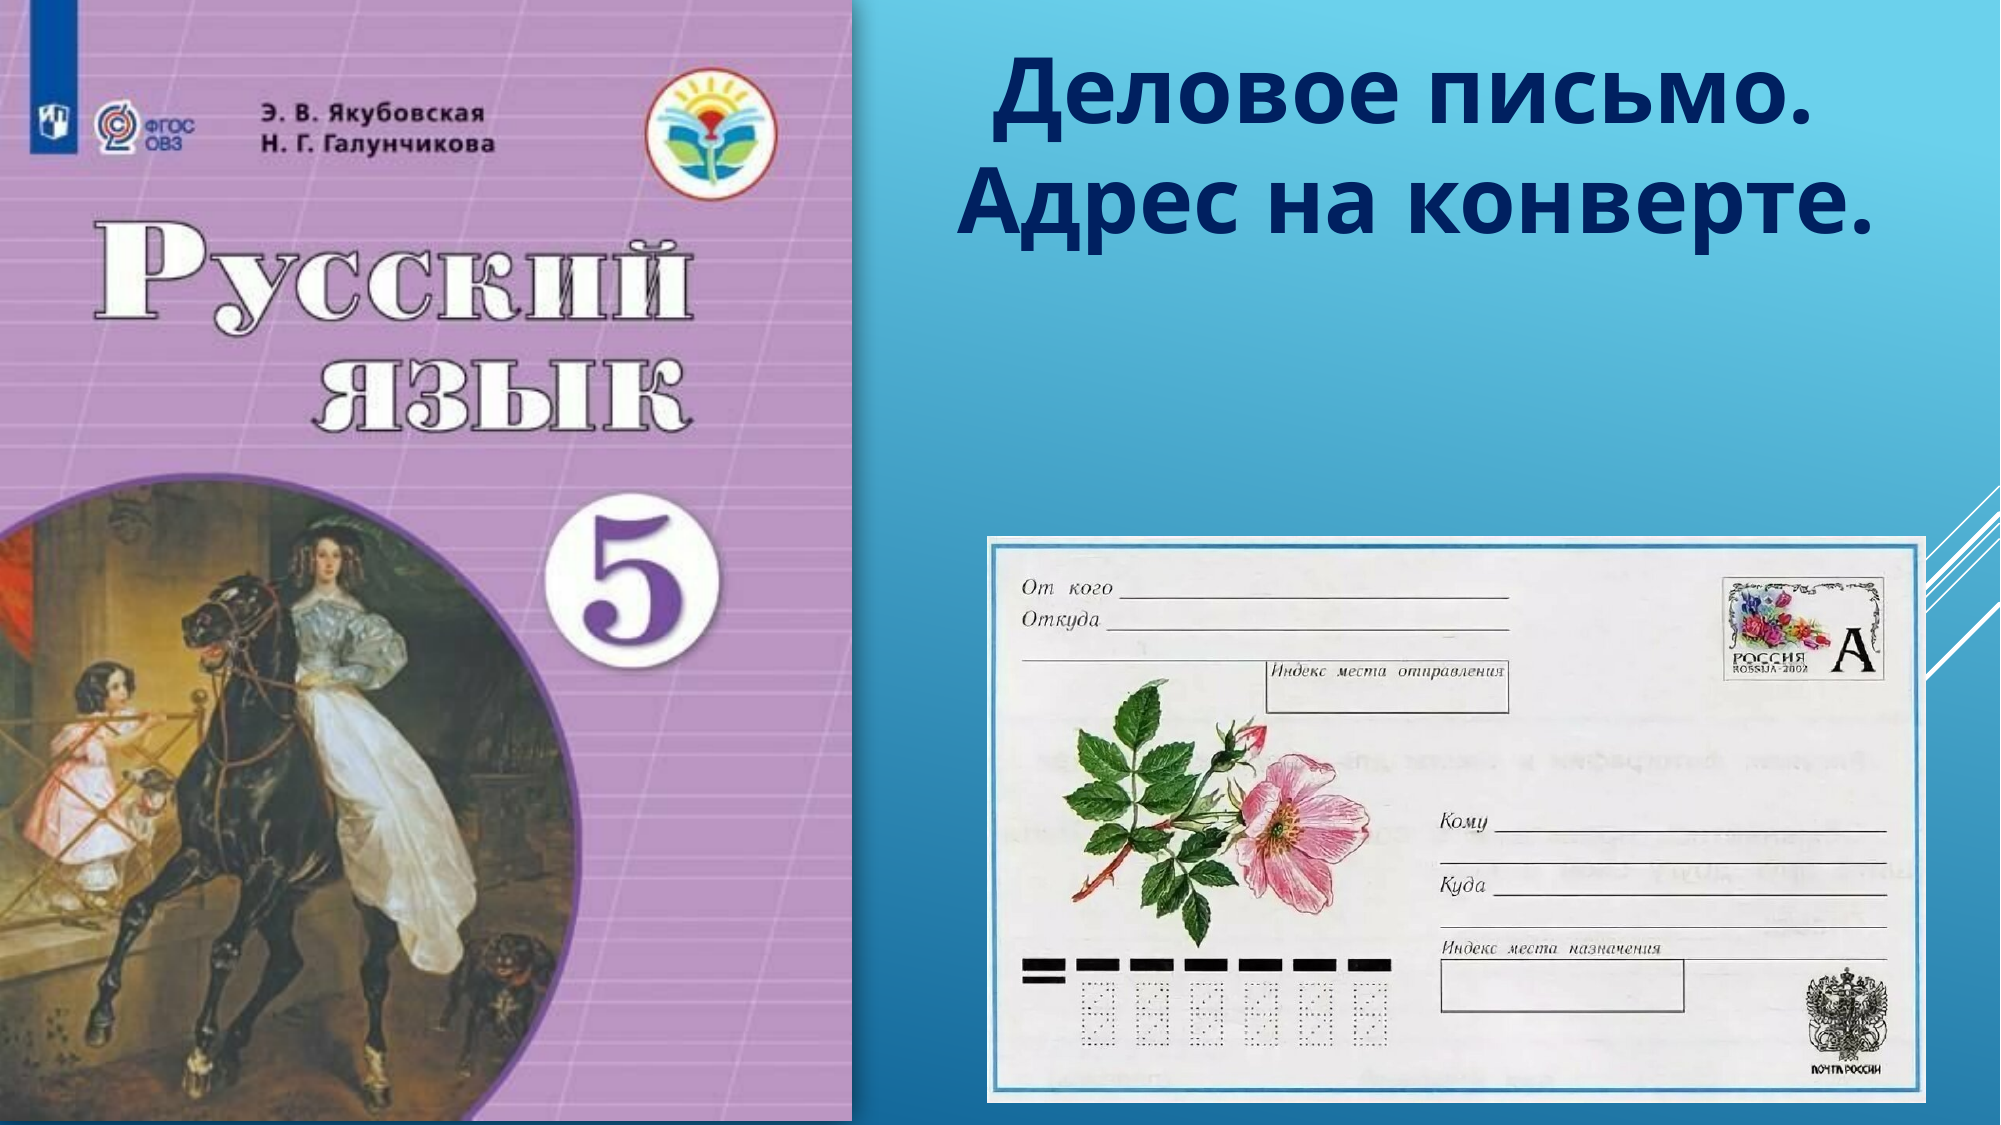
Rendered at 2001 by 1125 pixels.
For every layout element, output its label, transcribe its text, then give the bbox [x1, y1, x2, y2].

picture [0, 0, 852, 1122]
picture [987, 535, 1926, 1104]
text_box Деловое письмо. Адрес на конверте. [907, 24, 1926, 260]
